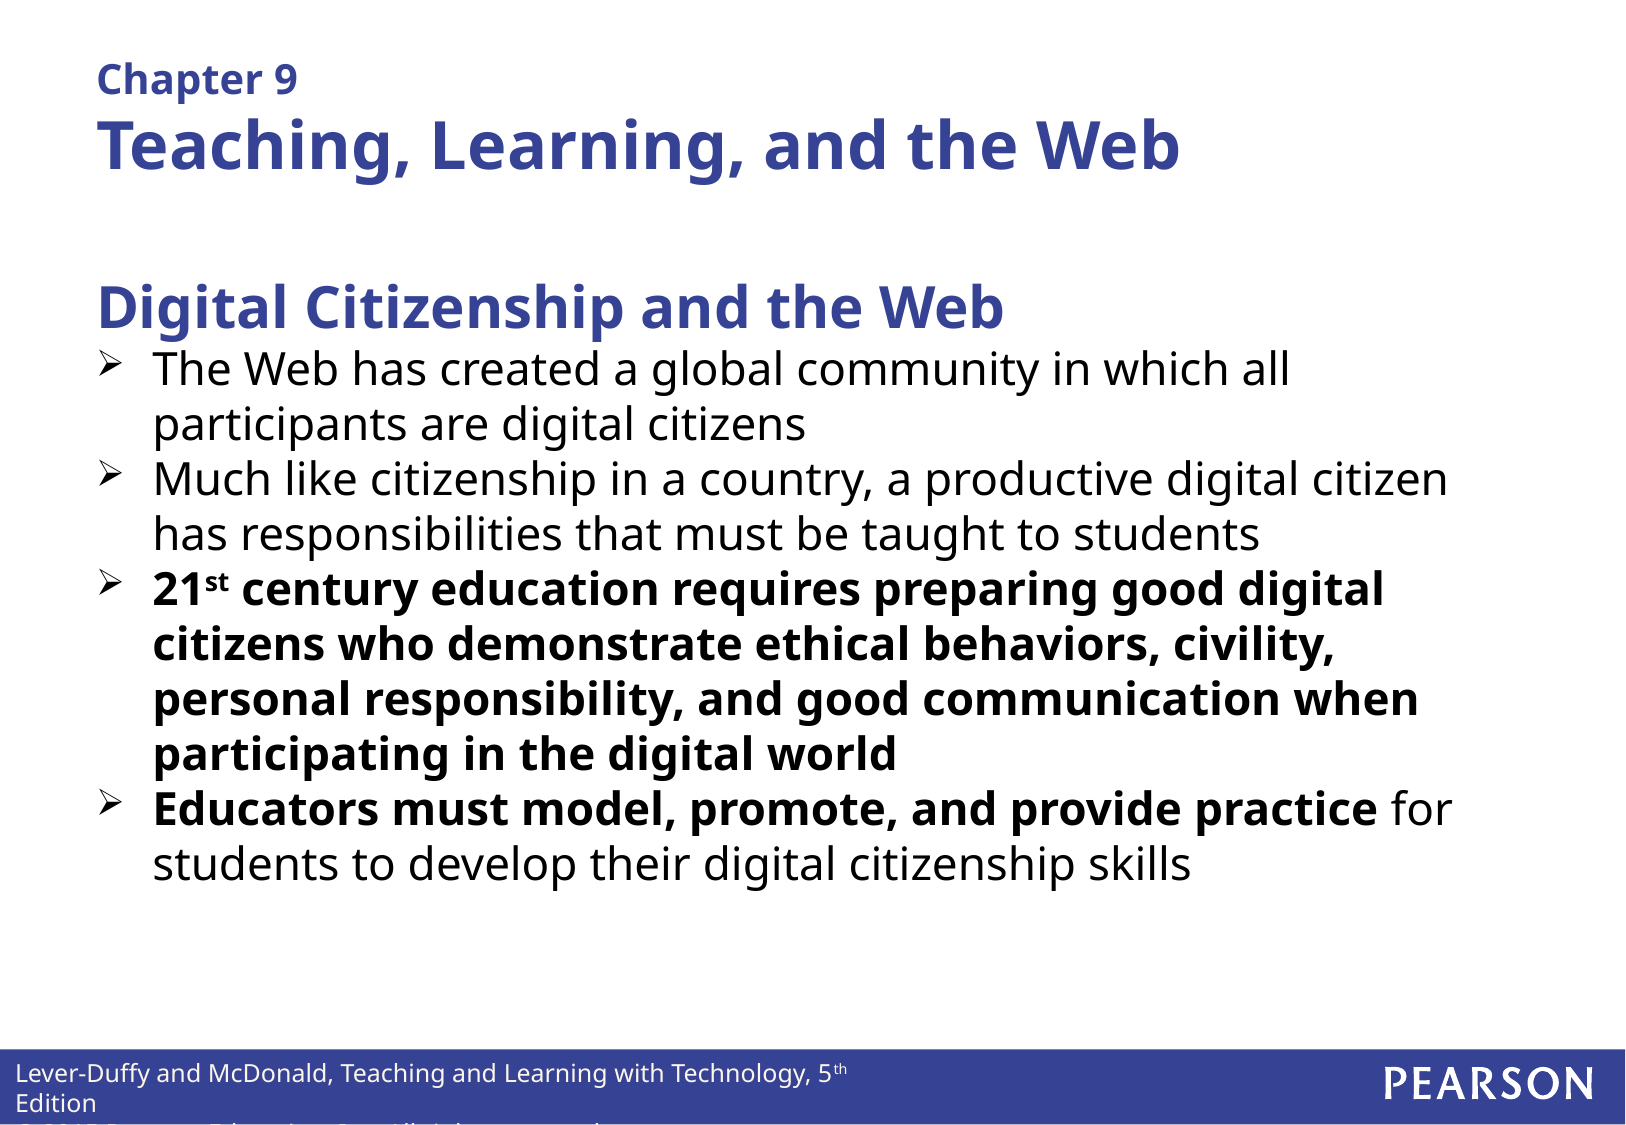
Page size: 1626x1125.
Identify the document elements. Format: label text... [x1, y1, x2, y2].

list Digital Citizenship and the Web The Web has created a global community in which all participants are digital citizens Much like citizenship in a country, a productive digital citizen has responsibilities that must be taught to students 21st century education requires preparing good digital citizens who demonstrate ethical behaviors, civility, personal responsibility, and good communication when participating in the digital world Educators must model, promote, and provide practice for students to develop their digital citizenship skills [81, 262, 1544, 1005]
title Chapter 9 Teaching, Learning, and the Web [81, 45, 1544, 233]
